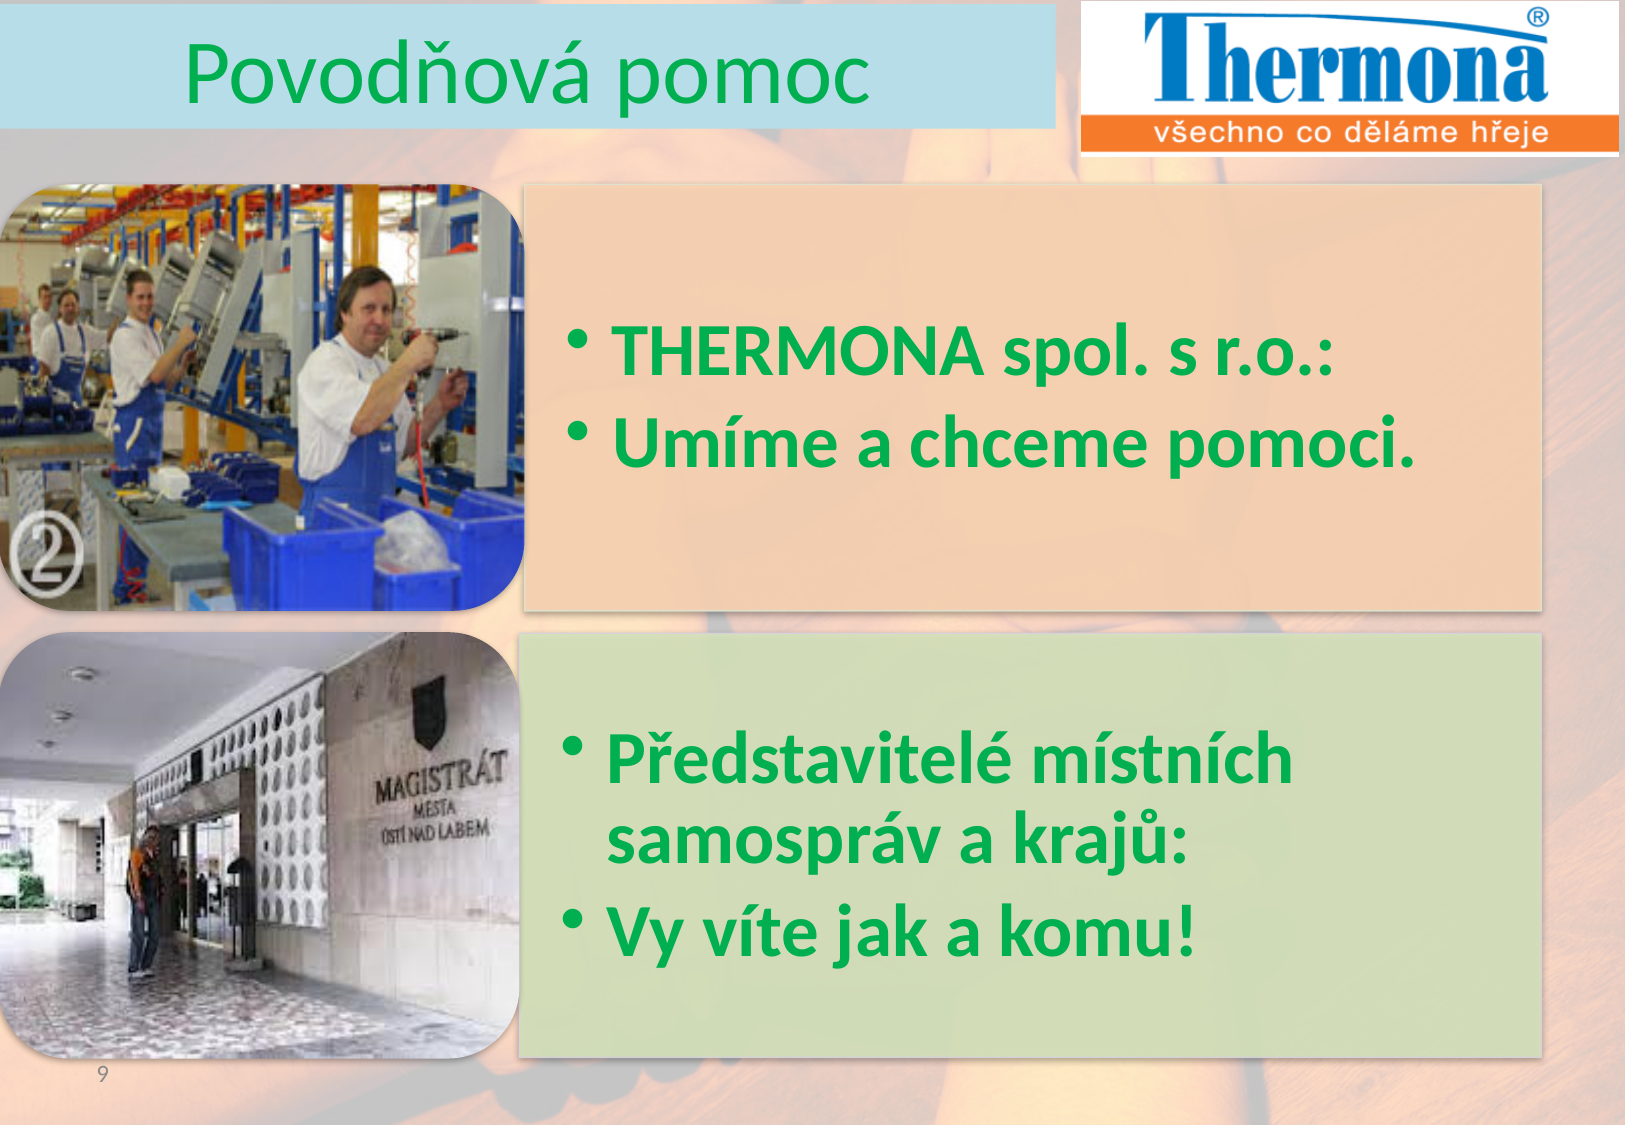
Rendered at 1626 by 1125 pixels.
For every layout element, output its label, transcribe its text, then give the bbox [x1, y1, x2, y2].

picture [1080, 1, 1619, 157]
slide_number 9 [81, 1067, 461, 1103]
text_box Povodňová pomoc [0, 4, 1056, 129]
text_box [0, 184, 1543, 1059]
